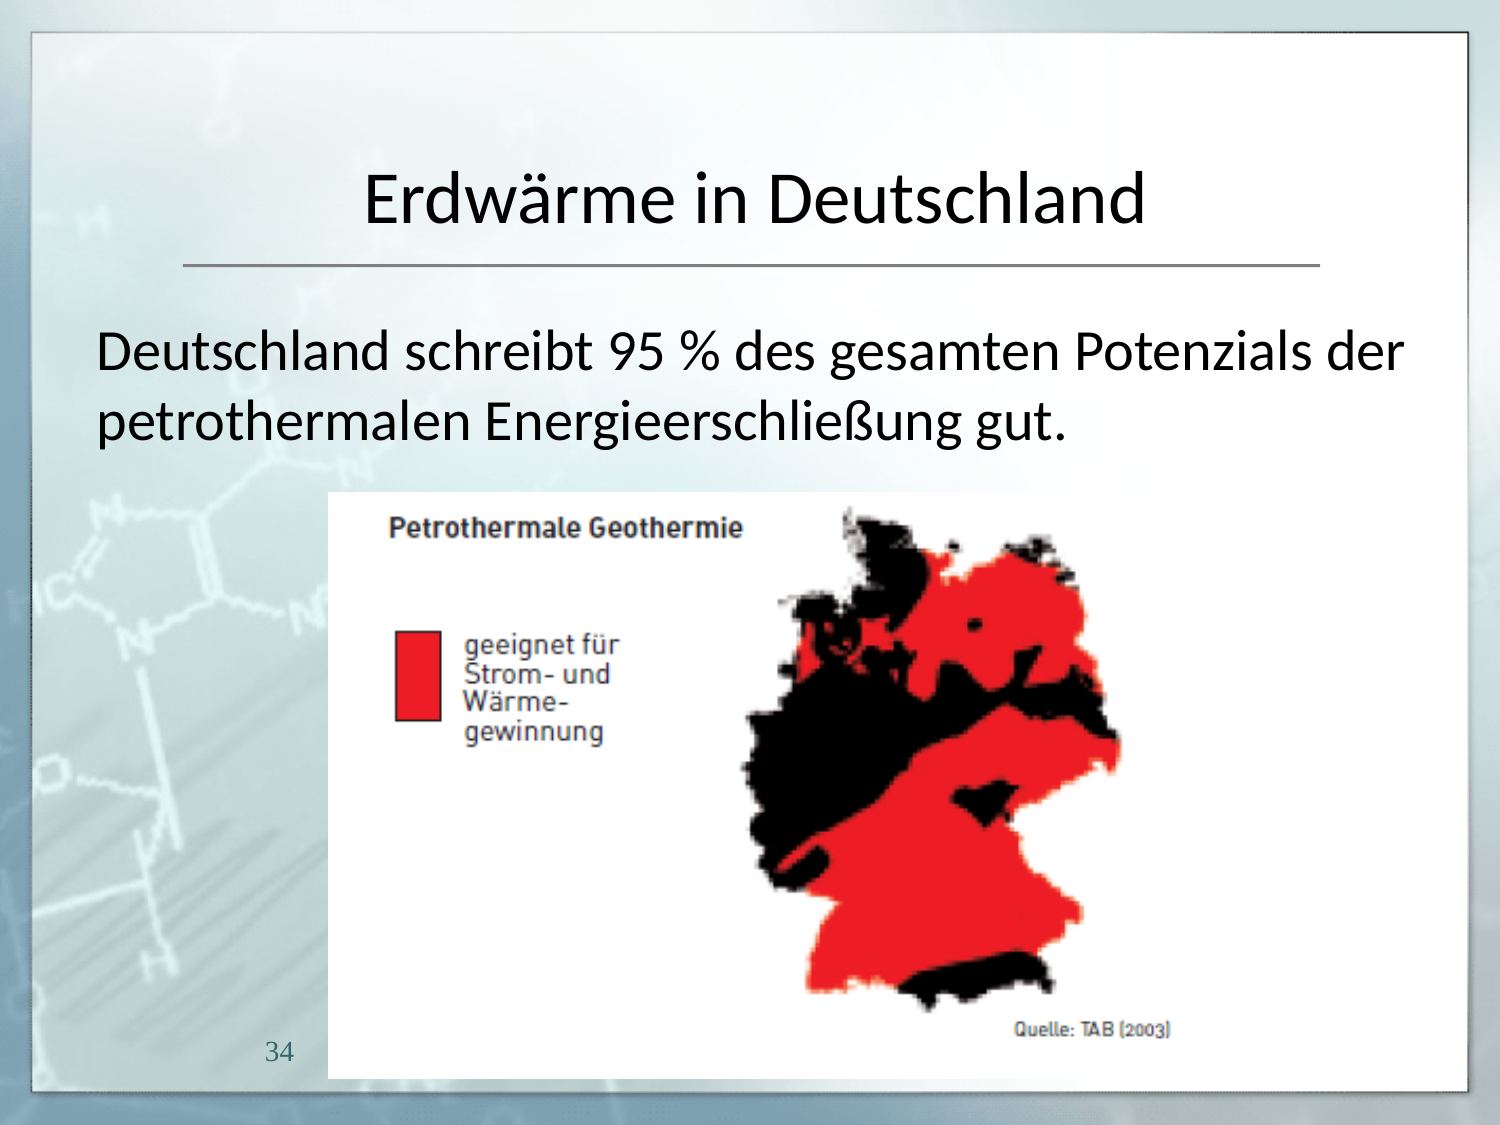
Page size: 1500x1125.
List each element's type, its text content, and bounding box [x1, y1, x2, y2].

picture [0, 0, 1500, 1125]
slide_number 34 [249, 1024, 463, 1101]
list [81, 460, 704, 1091]
title Erdwärme in Deutschland [93, 58, 1419, 304]
text_box Deutschland schreibt 95 % des gesamten Potenzials der petrothermalen Energieerschließung gut. [81, 304, 1430, 460]
